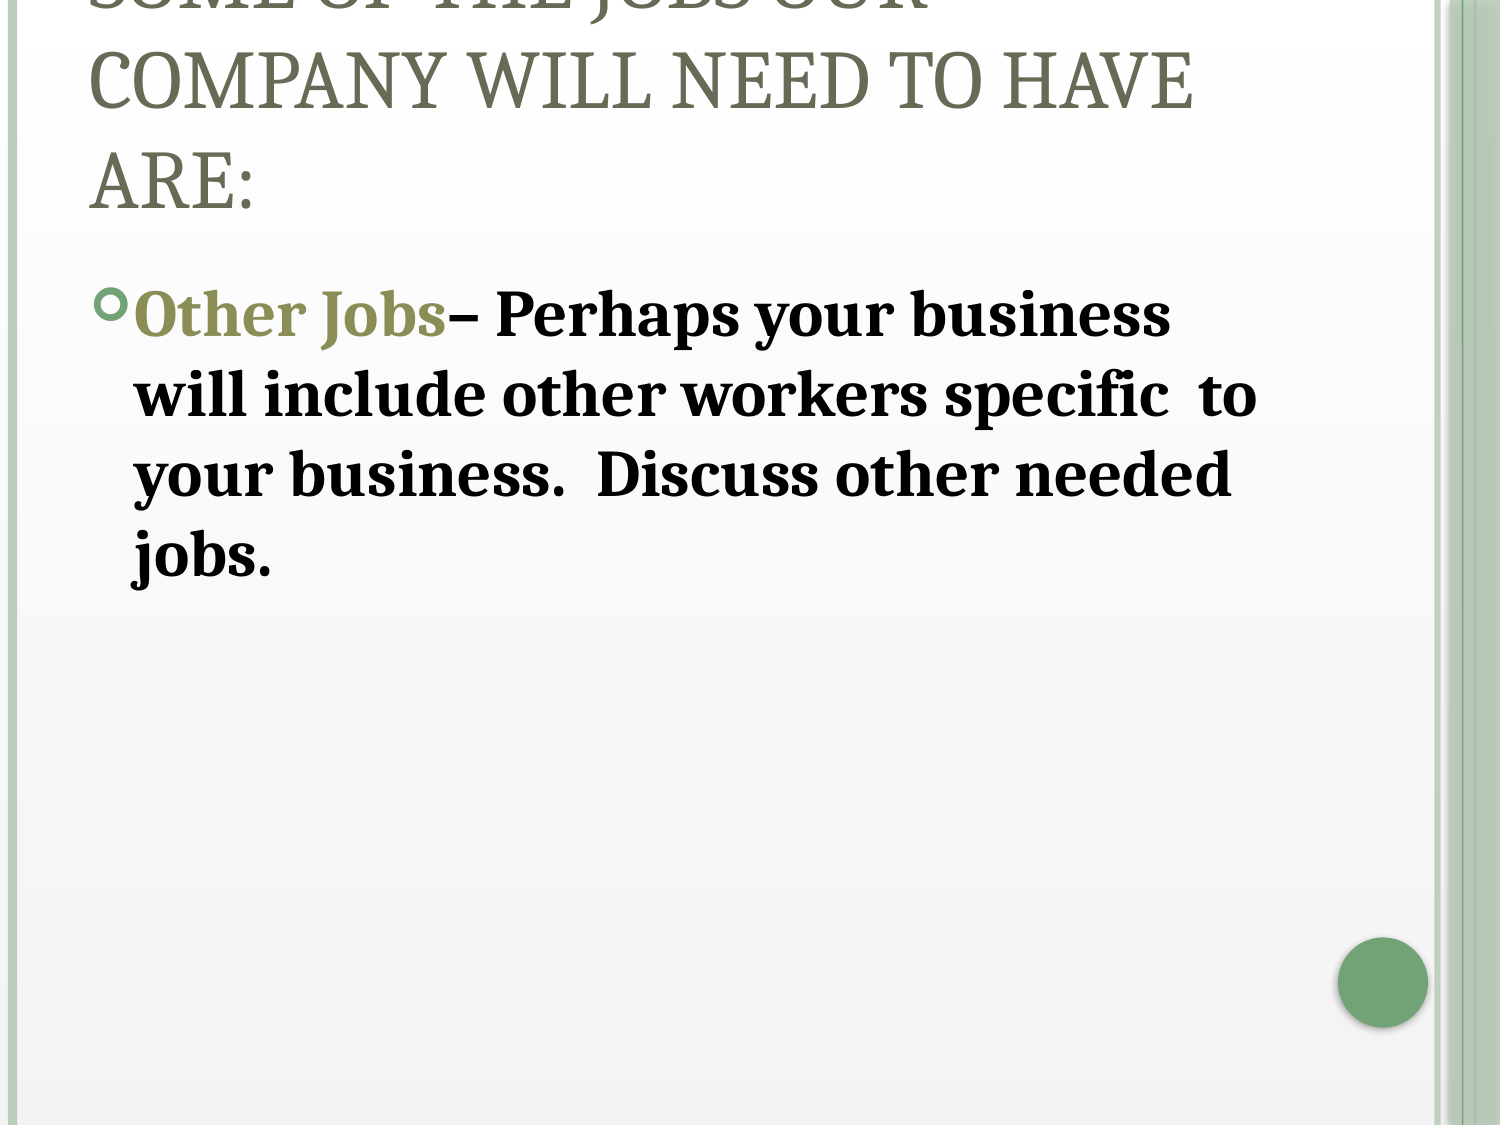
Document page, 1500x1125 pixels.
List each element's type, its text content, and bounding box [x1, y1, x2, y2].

title Some of the jobs our company will need to have are: [75, 45, 1300, 233]
list Other Jobs– Perhaps your business will include other workers specific to your business. Discuss other needed jobs. [74, 262, 1301, 1063]
